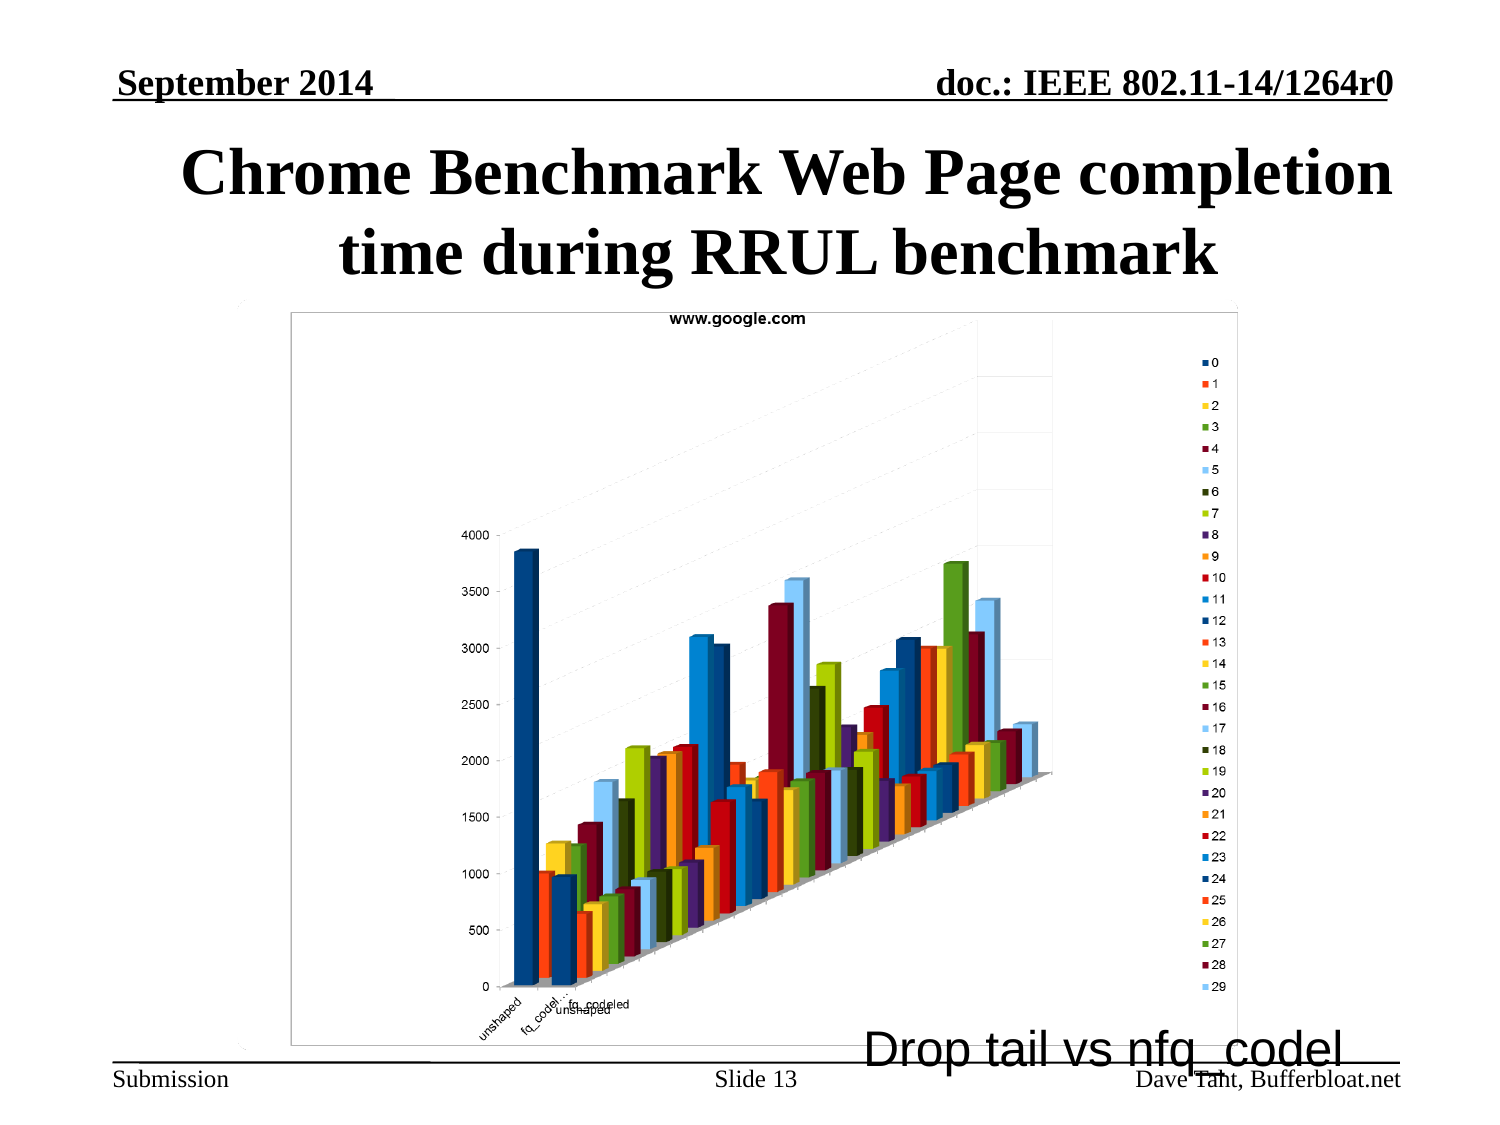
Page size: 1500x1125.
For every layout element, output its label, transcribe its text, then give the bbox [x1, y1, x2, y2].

title Chrome Benchmark Web Page completion time during RRUL benchmark [112, 111, 1463, 303]
slide_number Slide 13 [712, 1061, 800, 1123]
picture [237, 299, 1238, 1051]
text_box Drop tail vs nfq_codel [735, 1018, 1436, 1100]
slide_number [116, 58, 507, 104]
